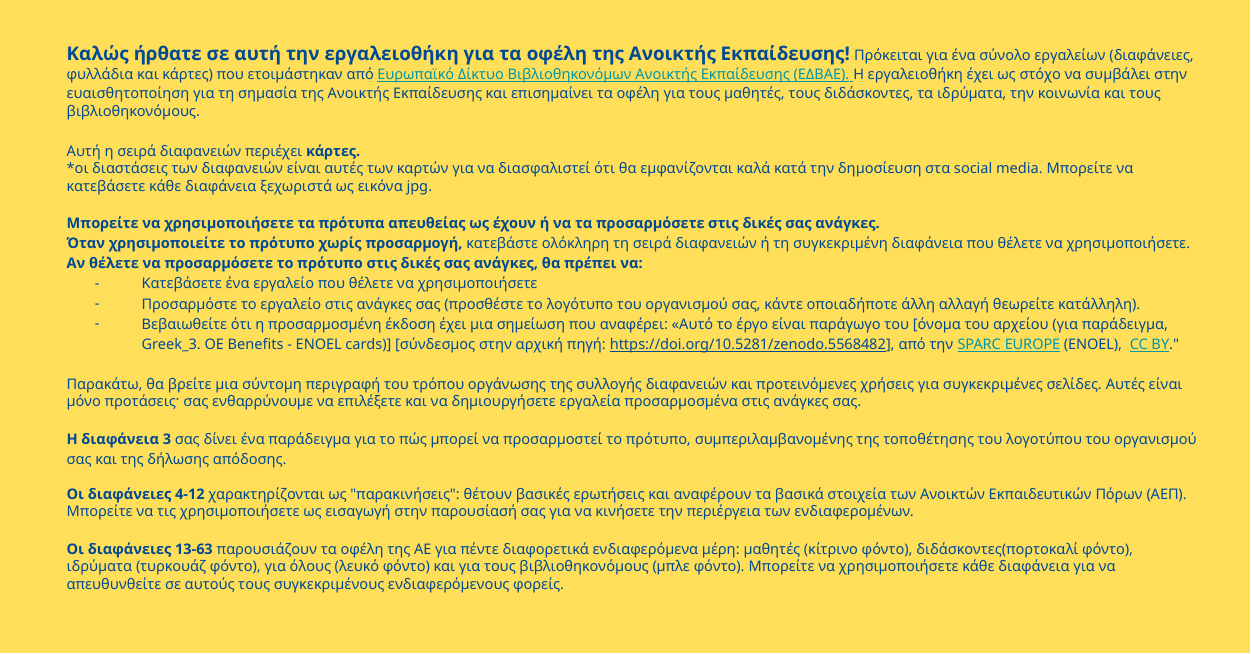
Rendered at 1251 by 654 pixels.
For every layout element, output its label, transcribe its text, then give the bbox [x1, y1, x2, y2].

text_box Καλώς ήρθατε σε αυτή την εργαλειοθήκη για τα οφέλη της Ανοικτής Εκπαίδευσης! Πρόκειται για ένα σύνολο εργαλείων (διαφάνειες, φυλλάδια και κάρτες) που ετοιμάστηκαν από Ευρωπαϊκό Δίκτυο Βιβλιοθηκονόμων Ανοικτής Εκπαίδευσης (ΕΔΒΑΕ). Η εργαλειοθήκη έχει ως στόχο να συμβάλει στην ευαισθητοποίηση για τη σημασία της Ανοικτής Εκπαίδευσης και επισημαίνει τα οφέλη για τους μαθητές, τους διδάσκοντες, τα ιδρύματα, την κοινωνία και τους βιβλιοθηκονόμους. Αυτή η σειρά διαφανειών περιέχει κάρτες. *οι διαστάσεις των διαφανειών είναι αυτές των καρτών για να διασφαλιστεί ότι θα εμφανίζονται καλά κατά την δημοσίευση στα social media. Μπορείτε να κατεβάσετε κάθε διαφάνεια ξεχωριστά ως εικόνα jpg. Μπορείτε να χρησιμοποιήσετε τα πρότυπα απευθείας ως έχουν ή να τα προσαρμόσετε στις δικές σας ανάγκες. Όταν χρησιμοποιείτε το πρότυπο χωρίς προσαρμογή, κατεβάστε ολόκληρη τη σειρά διαφανειών ή τη συγκεκριμένη διαφάνεια που θέλετε να χρησιμοποιήσετε. Αν θέλετε να προσαρμόσετε το πρότυπο στις δικές σας ανάγκες, θα πρέπει να: Κατεβάσετε ένα εργαλείο που θέλετε να χρησιμοποιήσετε Προσαρμόστε το εργαλείο στις ανάγκες σας (προσθέστε το λογότυπο του οργανισμού σας, κάντε οποιαδήποτε άλλη αλλαγή θεωρείτε κατάλληλη). Βεβαιωθείτε ότι η προσαρμοσμένη έκδοση έχει μια σημείωση που αναφέρει: «Αυτό το έργο είναι παράγωγο του [όνομα του αρχείου (για παράδειγμα, Greek_3. OE Benefits - ENOEL cards)] [σύνδεσμος στην αρχική πηγή: https://doi.org/10.5281/zenodo.5568482], από την SPARC EUROPE (ENOEL), CC BY." Παρακάτω, θα βρείτε μια σύντομη περιγραφή του τρόπου οργάνωσης της συλλογής διαφανειών και προτεινόμενες χρήσεις για συγκεκριμένες σελίδες. Αυτές είναι μόνο προτάσεις· σας ενθαρρύνουμε να επιλέξετε και να δημιουργήσετε εργαλεία προσαρμοσμένα στις ανάγκες σας. Η διαφάνεια 3 σας δίνει ένα παράδειγμα για το πώς μπορεί να προσαρμοστεί το πρότυπο, συμπεριλαμβανομένης της τοποθέτησης του λογοτύπου του οργανισμού σας και της δήλωσης απόδοσης. Οι διαφάνειες 4-12 χαρακτηρίζονται ως "παρακινήσεις": θέτουν βασικές ερωτήσεις και αναφέρουν τα βασικά στοιχεία των Ανοικτών Εκπαιδευτικών Πόρων (ΑΕΠ). Μπορείτε να τις χρησιμοποιήσετε ως εισαγωγή στην παρουσίασή σας για να κινήσετε την περιέργεια των ενδιαφερομένων. Οι διαφάνειες 13-63 παρουσιάζουν τα οφέλη της ΑΕ για πέντε διαφορετικά ενδιαφερόμενα μέρη: μαθητές (κίτρινο φόντο), διδάσκοντες(πορτοκαλί φόντο), ιδρύματα (τυρκουάζ φόντο), για όλους (λευκό φόντο) και για τους βιβλιοθηκονόμους (μπλε φόντο). Μπορείτε να χρησιμοποιήσετε κάθε διαφάνεια για να απευθυνθείτε σε αυτούς τους συγκεκριμένους ενδιαφερόμενους φορείς. [51, 26, 1215, 608]
